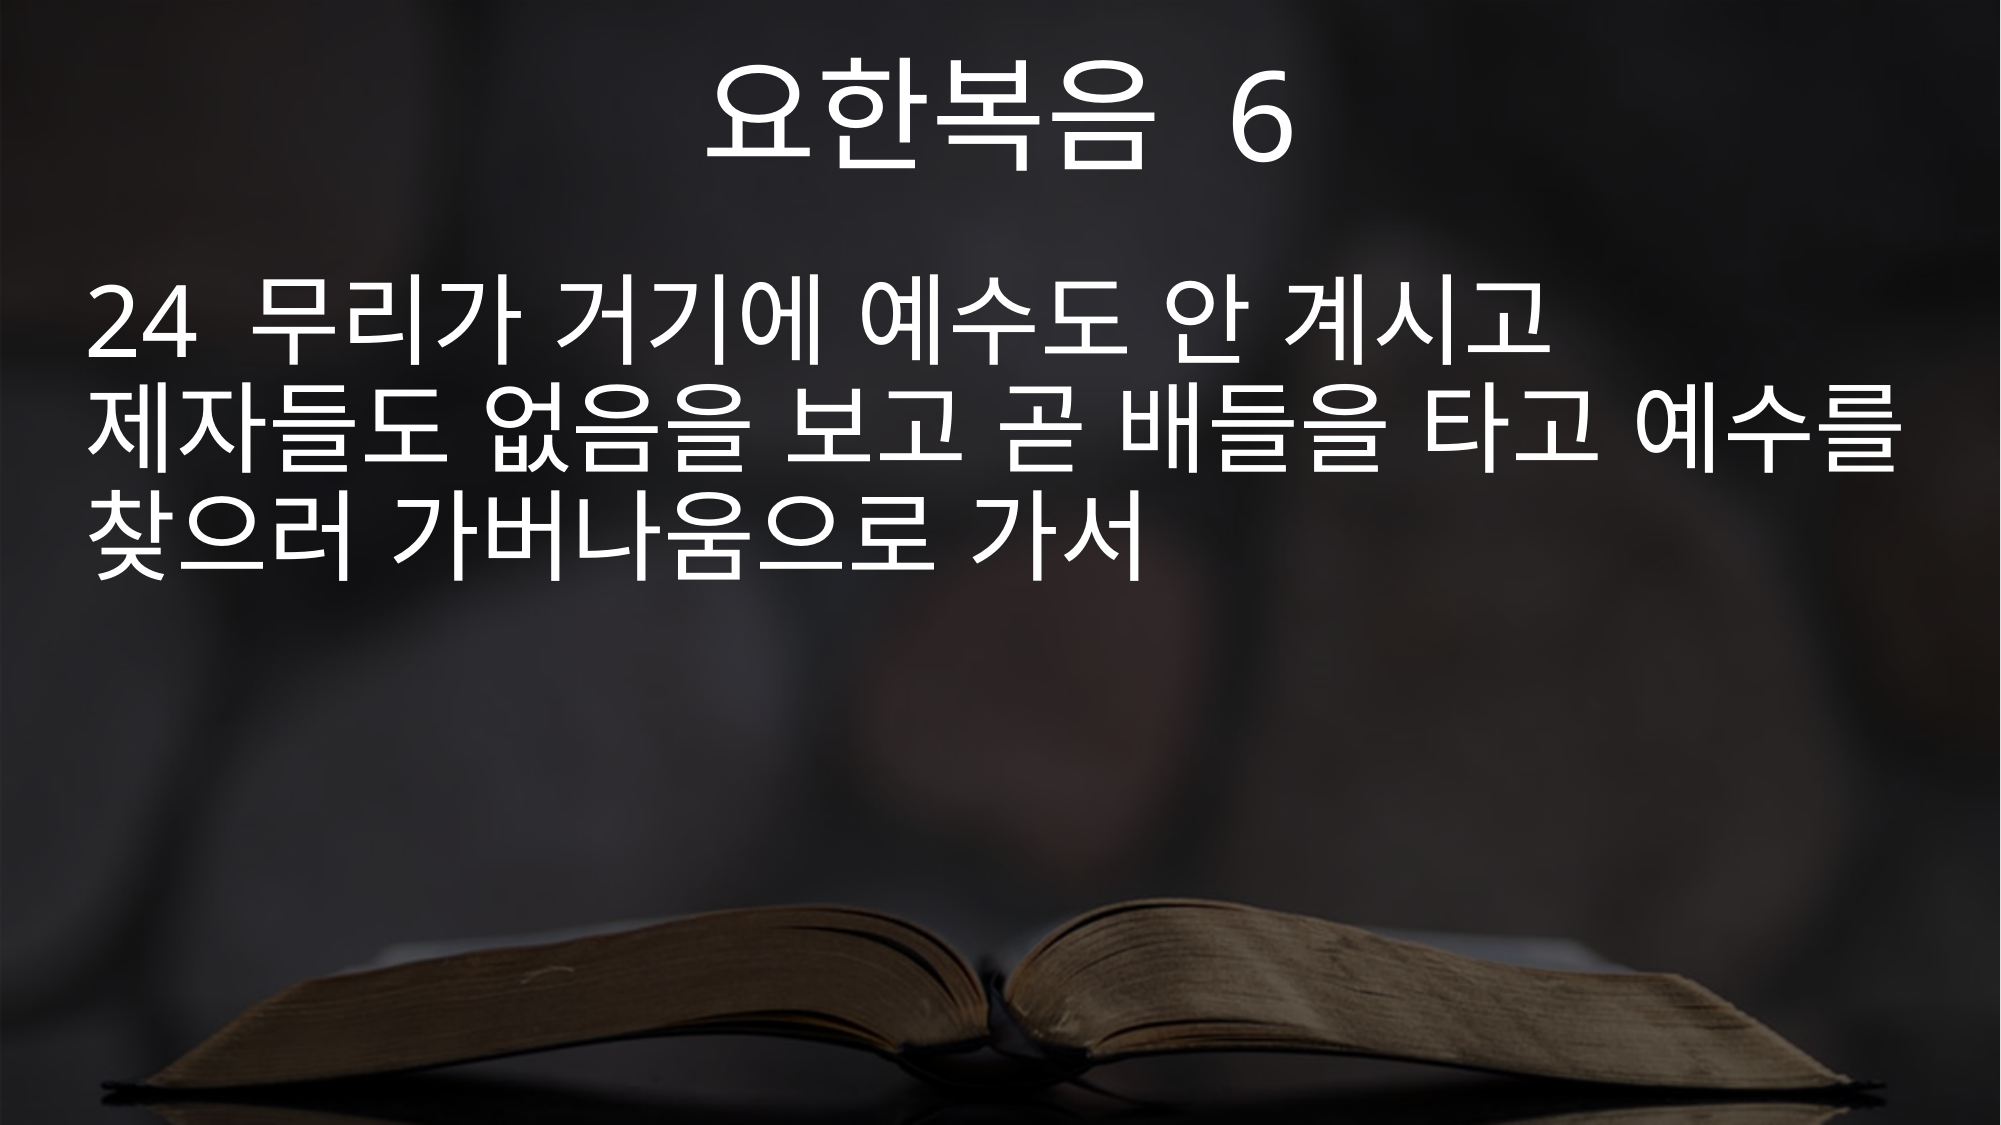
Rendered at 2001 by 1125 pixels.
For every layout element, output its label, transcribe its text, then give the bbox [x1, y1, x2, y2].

footer 요한복음 6 [0, 32, 2000, 192]
list 24 무리가 거기에 예수도 안 계시고 제자들도 없음을 보고 곧 배들을 타고 예수를 찾으러 가버나움으로 가서 [69, 263, 1953, 423]
picture [0, 0, 2001, 1125]
